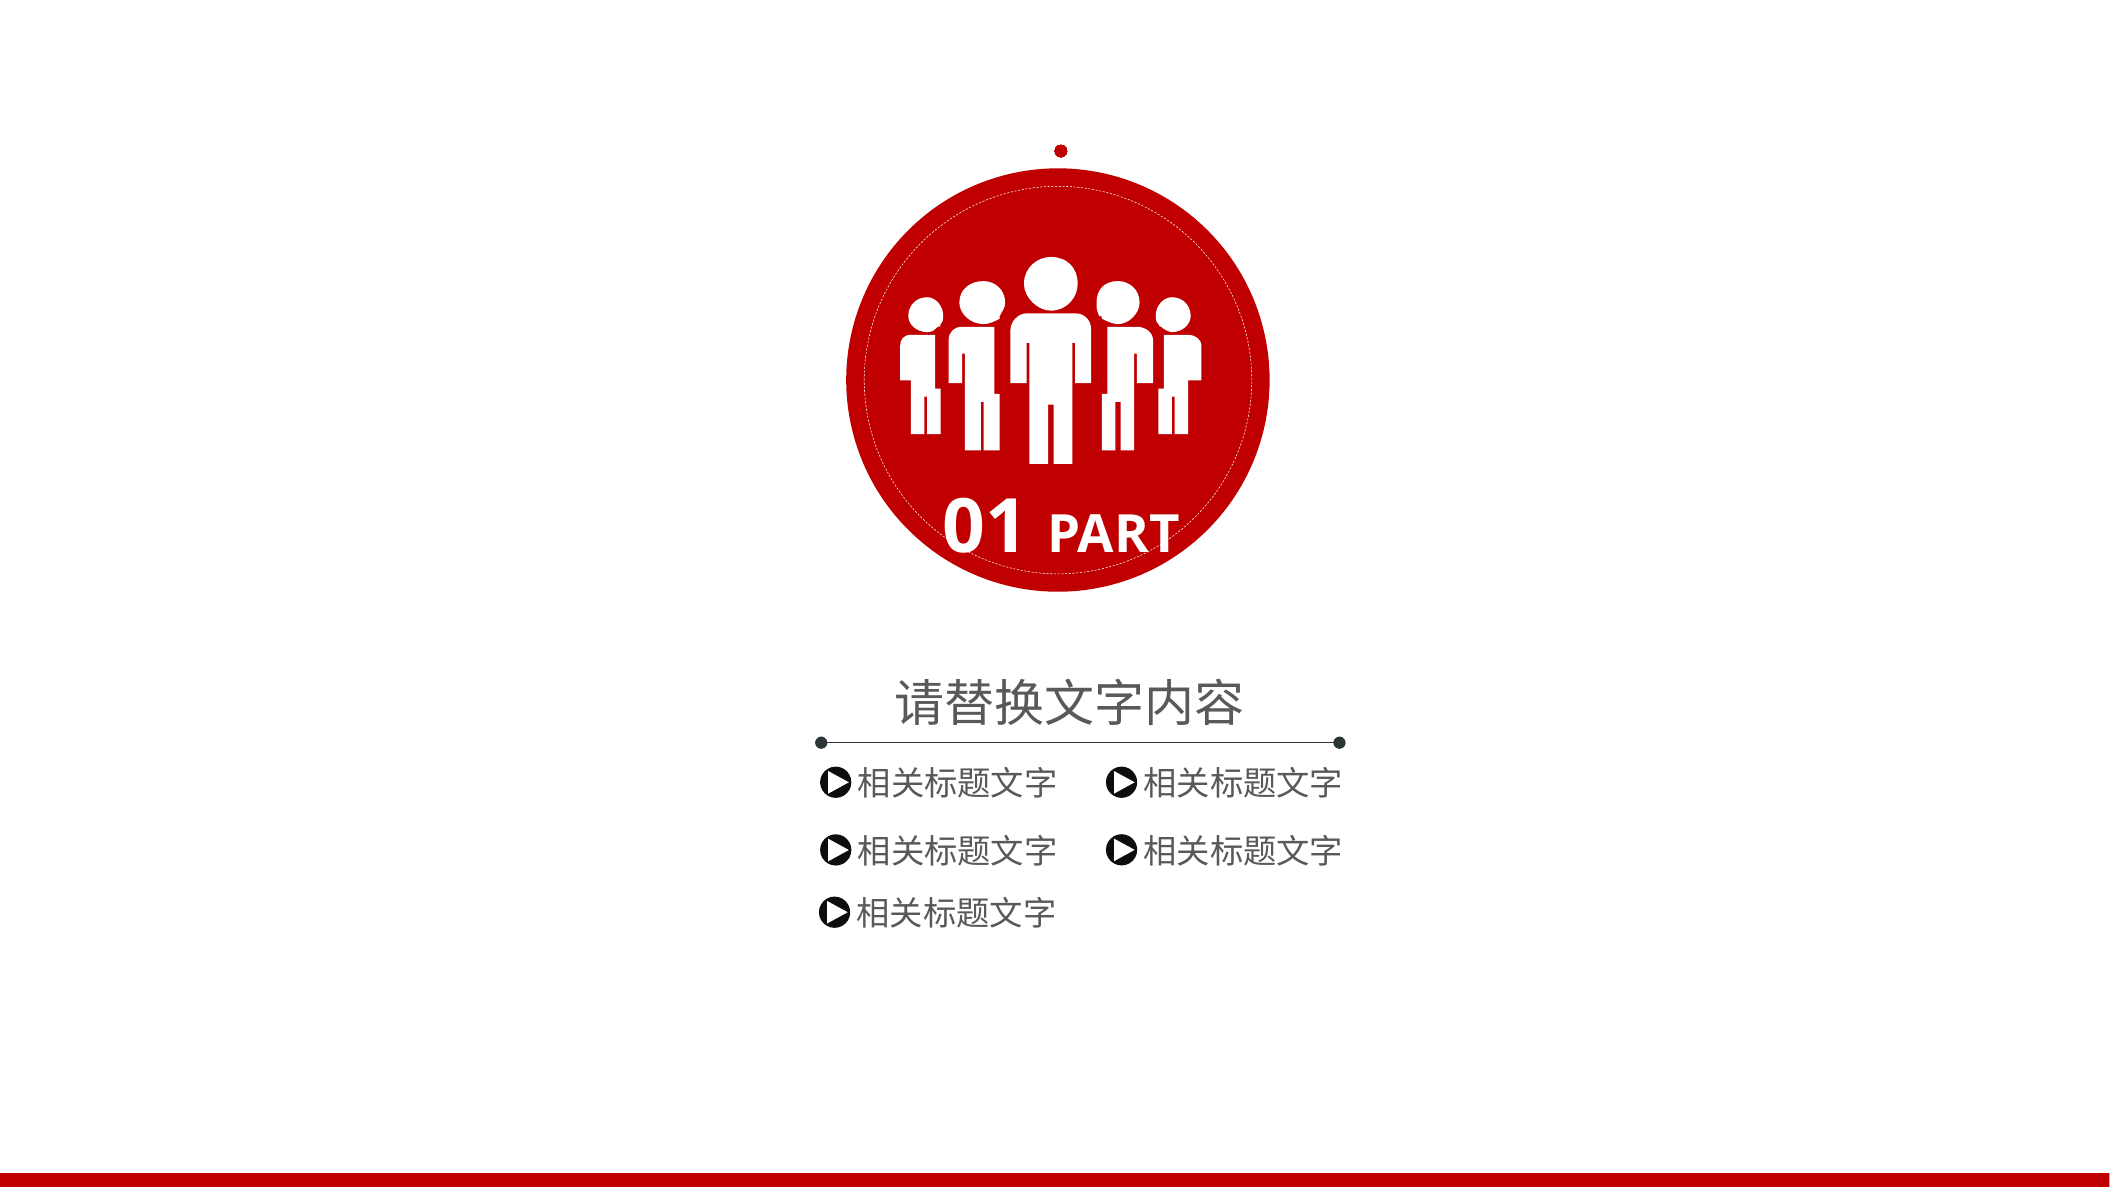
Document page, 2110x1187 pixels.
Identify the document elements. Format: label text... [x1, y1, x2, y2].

text_box [1053, 143, 1069, 159]
text_box 请替换文字内容 [864, 660, 1276, 742]
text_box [1106, 829, 1356, 871]
text_box 01 PART [1128, 481, 1267, 563]
text_box [863, 185, 1253, 575]
text_box 01 PART [855, 481, 988, 563]
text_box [821, 762, 1070, 803]
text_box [819, 892, 1069, 933]
text_box [949, 563, 1167, 593]
text_box [845, 167, 1271, 481]
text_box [821, 829, 1070, 871]
text_box [0, 1173, 2110, 1187]
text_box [1106, 762, 1356, 803]
